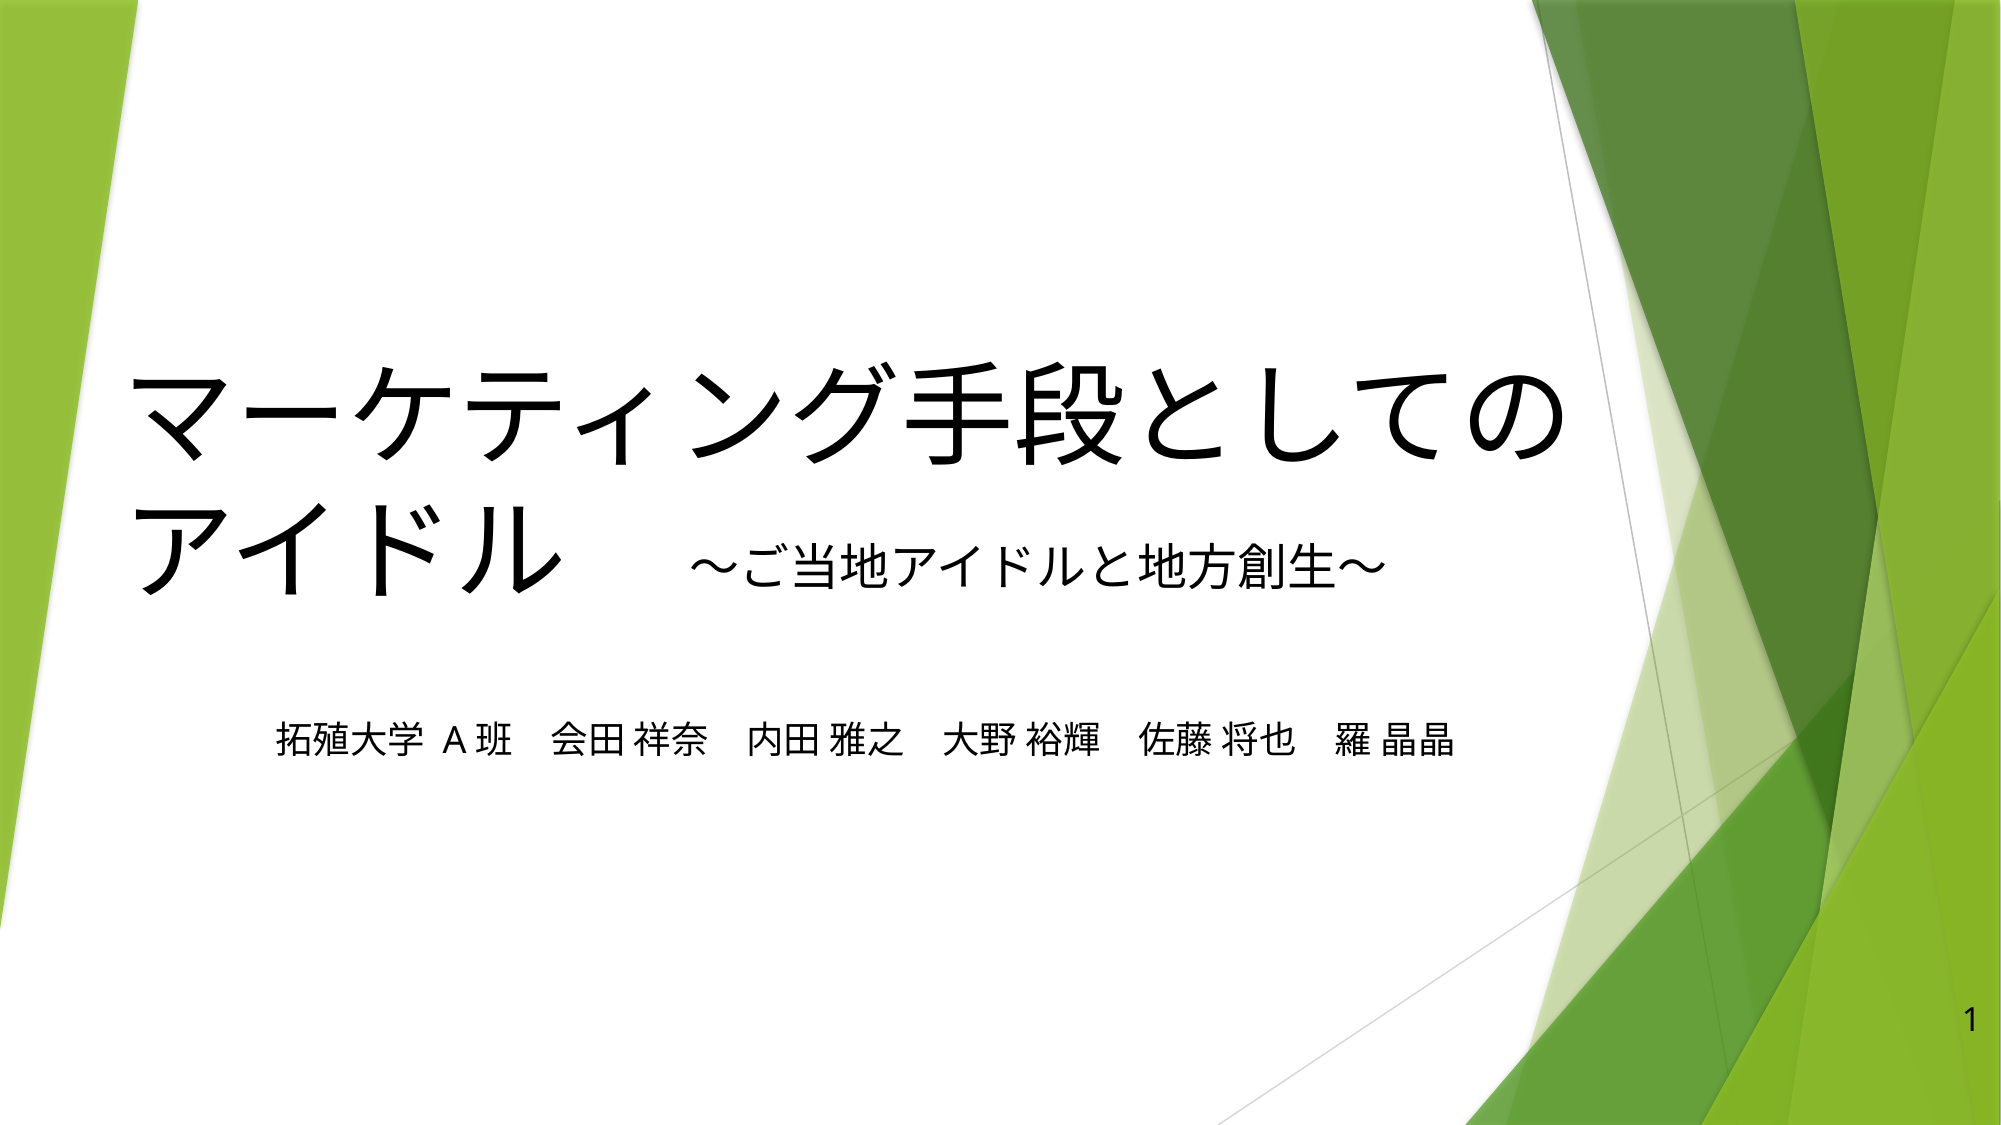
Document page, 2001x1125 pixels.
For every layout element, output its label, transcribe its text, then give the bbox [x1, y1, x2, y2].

slide_number 1 [1883, 991, 1996, 1051]
subtitle 拓殖大学 A班 会田 祥奈 内田 雅之 大野 裕輝 佐藤 将也 羅 晶晶 [247, 708, 1522, 889]
text_box ～ご当地アイドルと地方創生～ [674, 527, 1410, 603]
title マーケティング手段としてのアイドル [107, 236, 1612, 622]
